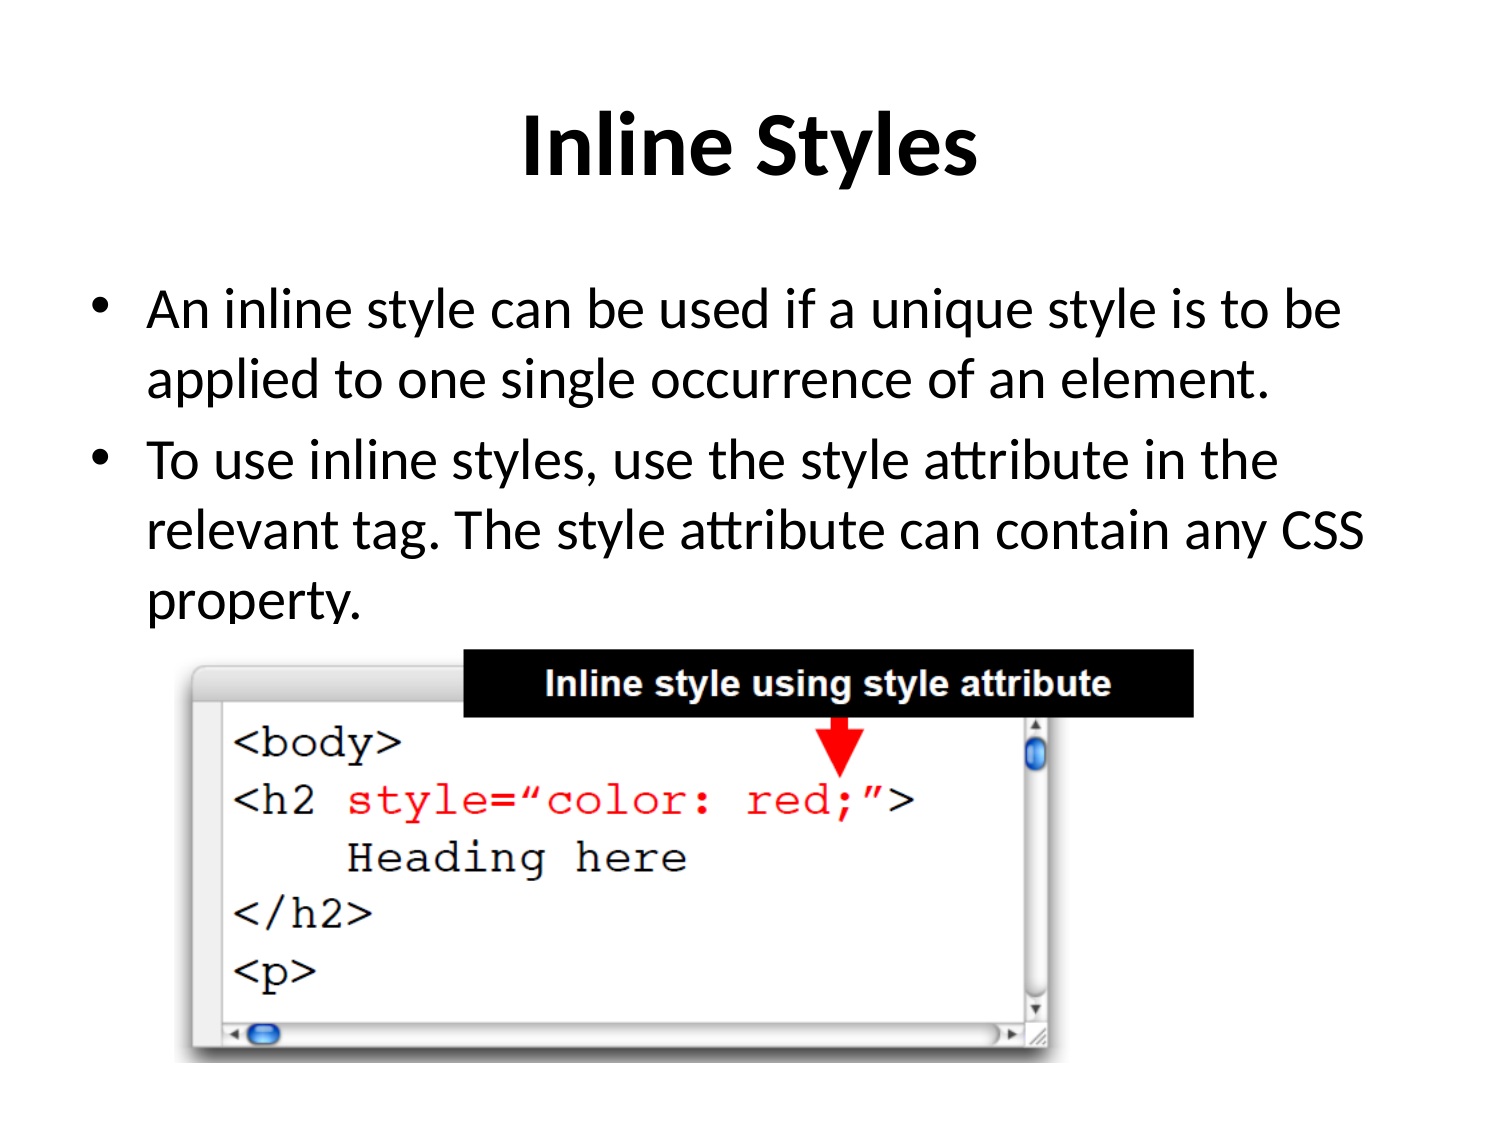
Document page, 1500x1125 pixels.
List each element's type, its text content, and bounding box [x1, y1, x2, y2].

list An inline style can be used if a unique style is to be applied to one single occurrence of an element. To use inline styles, use the style attribute in the relevant tag. The style attribute can contain any CSS property. [75, 262, 1425, 1005]
picture [174, 624, 1211, 1063]
title Inline Styles [75, 45, 1425, 233]
